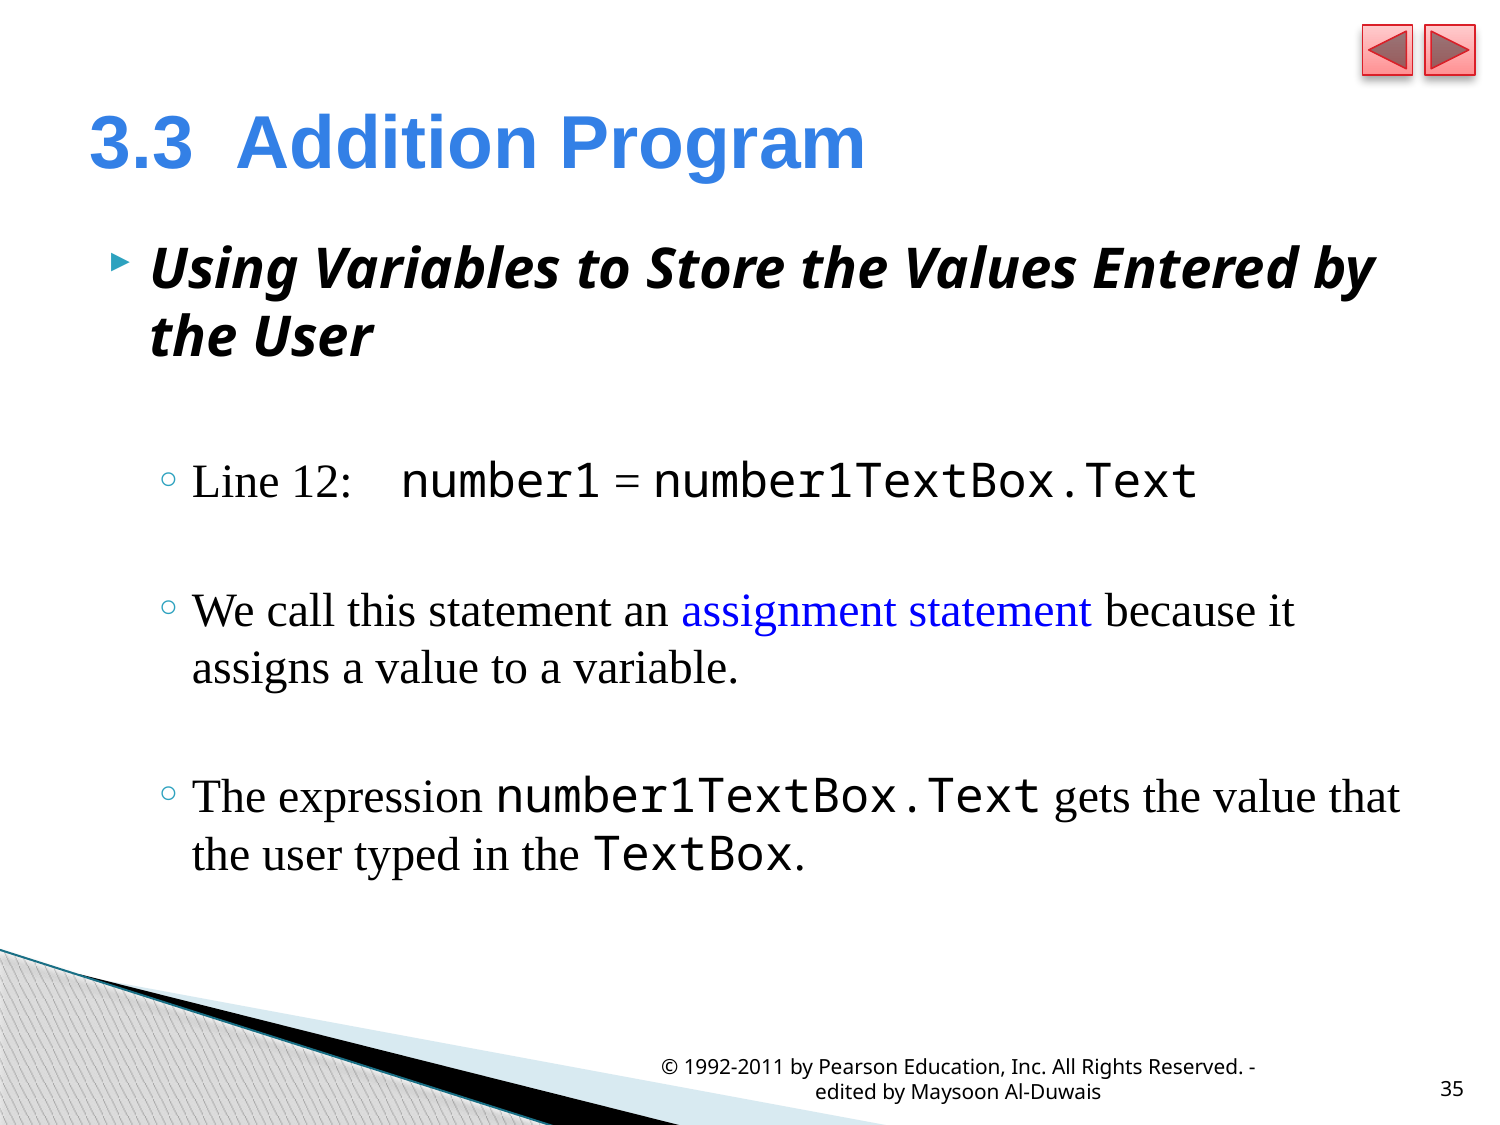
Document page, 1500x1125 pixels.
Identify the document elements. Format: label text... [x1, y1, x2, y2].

title 3.3 Addition Program [75, 45, 1425, 224]
slide_number 35 [1418, 1051, 1479, 1112]
list Using Variables to Store the Values Entered by the User Line 12: number1 = number1TextBox.Text We call this statement an assignment statement because it assigns a value to a variable. The expression number1TextBox.Text gets the value that the user typed in the TextBox. [74, 224, 1426, 968]
footer © 1992-2011 by Pearson Education, Inc. All Rights Reserved. - edited by Maysoon Al-Duwais [612, 1051, 1305, 1112]
